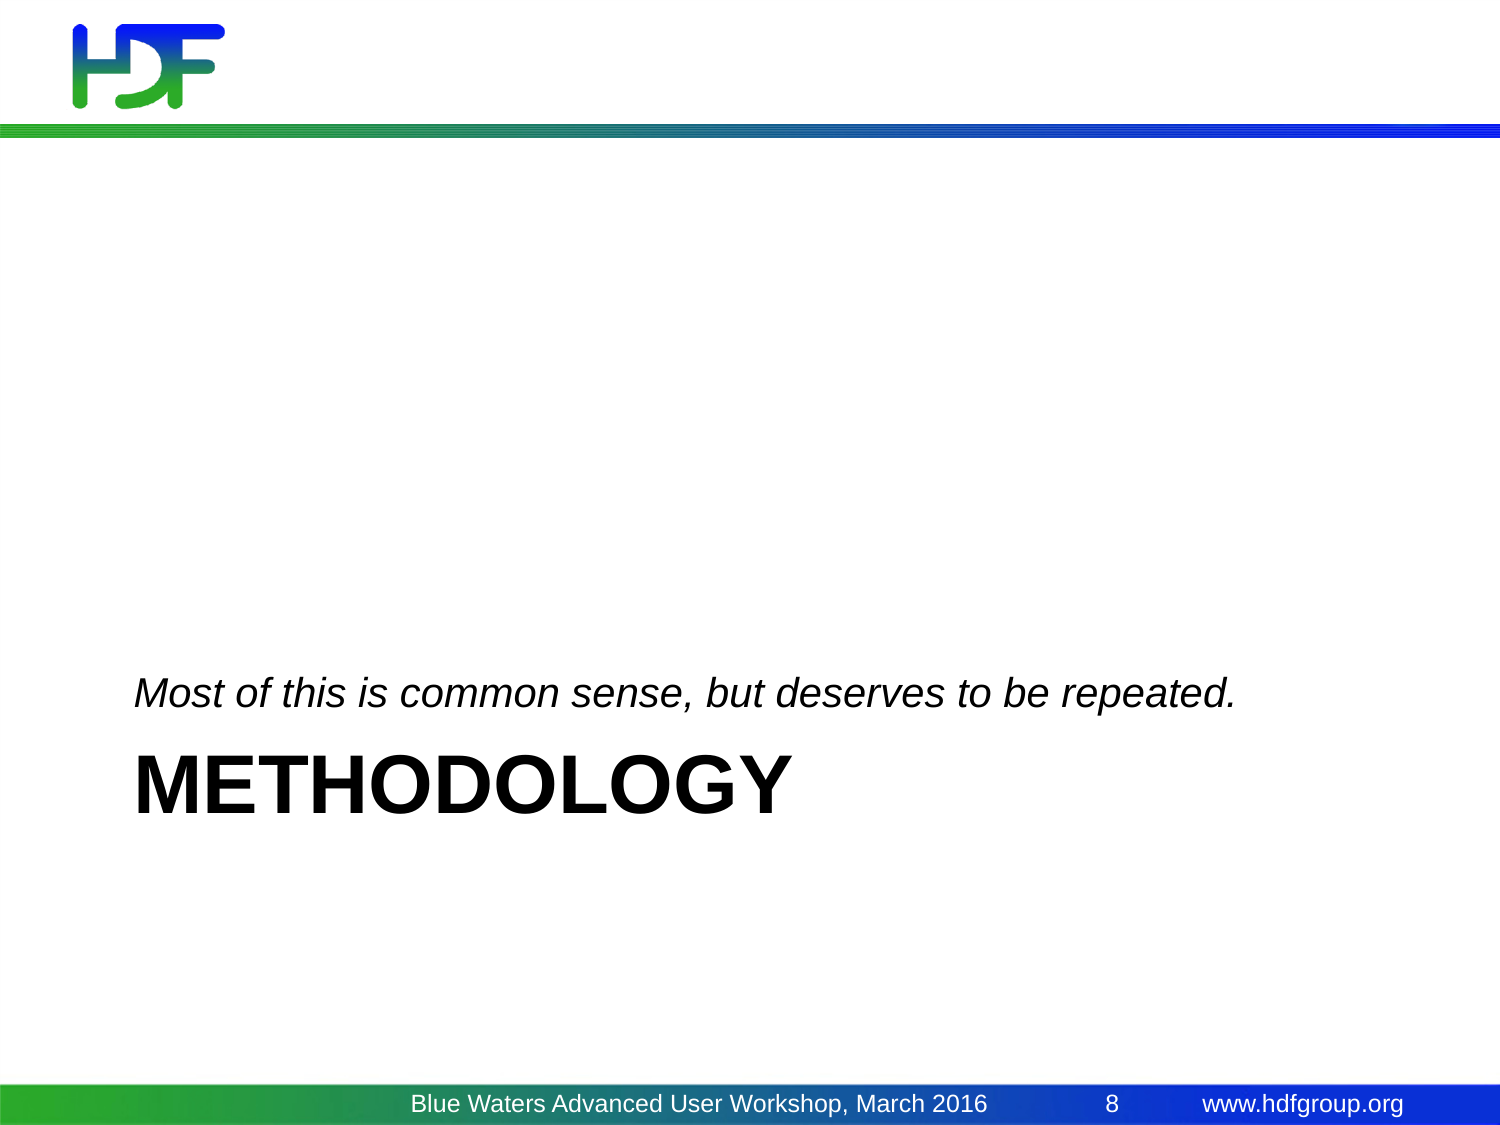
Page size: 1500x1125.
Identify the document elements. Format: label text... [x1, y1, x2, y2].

picture [0, 0, 1500, 1125]
title Methodology [118, 723, 1394, 947]
list Most of this is common sense, but deserves to be repeated. [118, 476, 1394, 723]
slide_number 8 [1049, 1087, 1176, 1125]
footer Blue Waters Advanced User Workshop, March 2016 [374, 1087, 1026, 1125]
